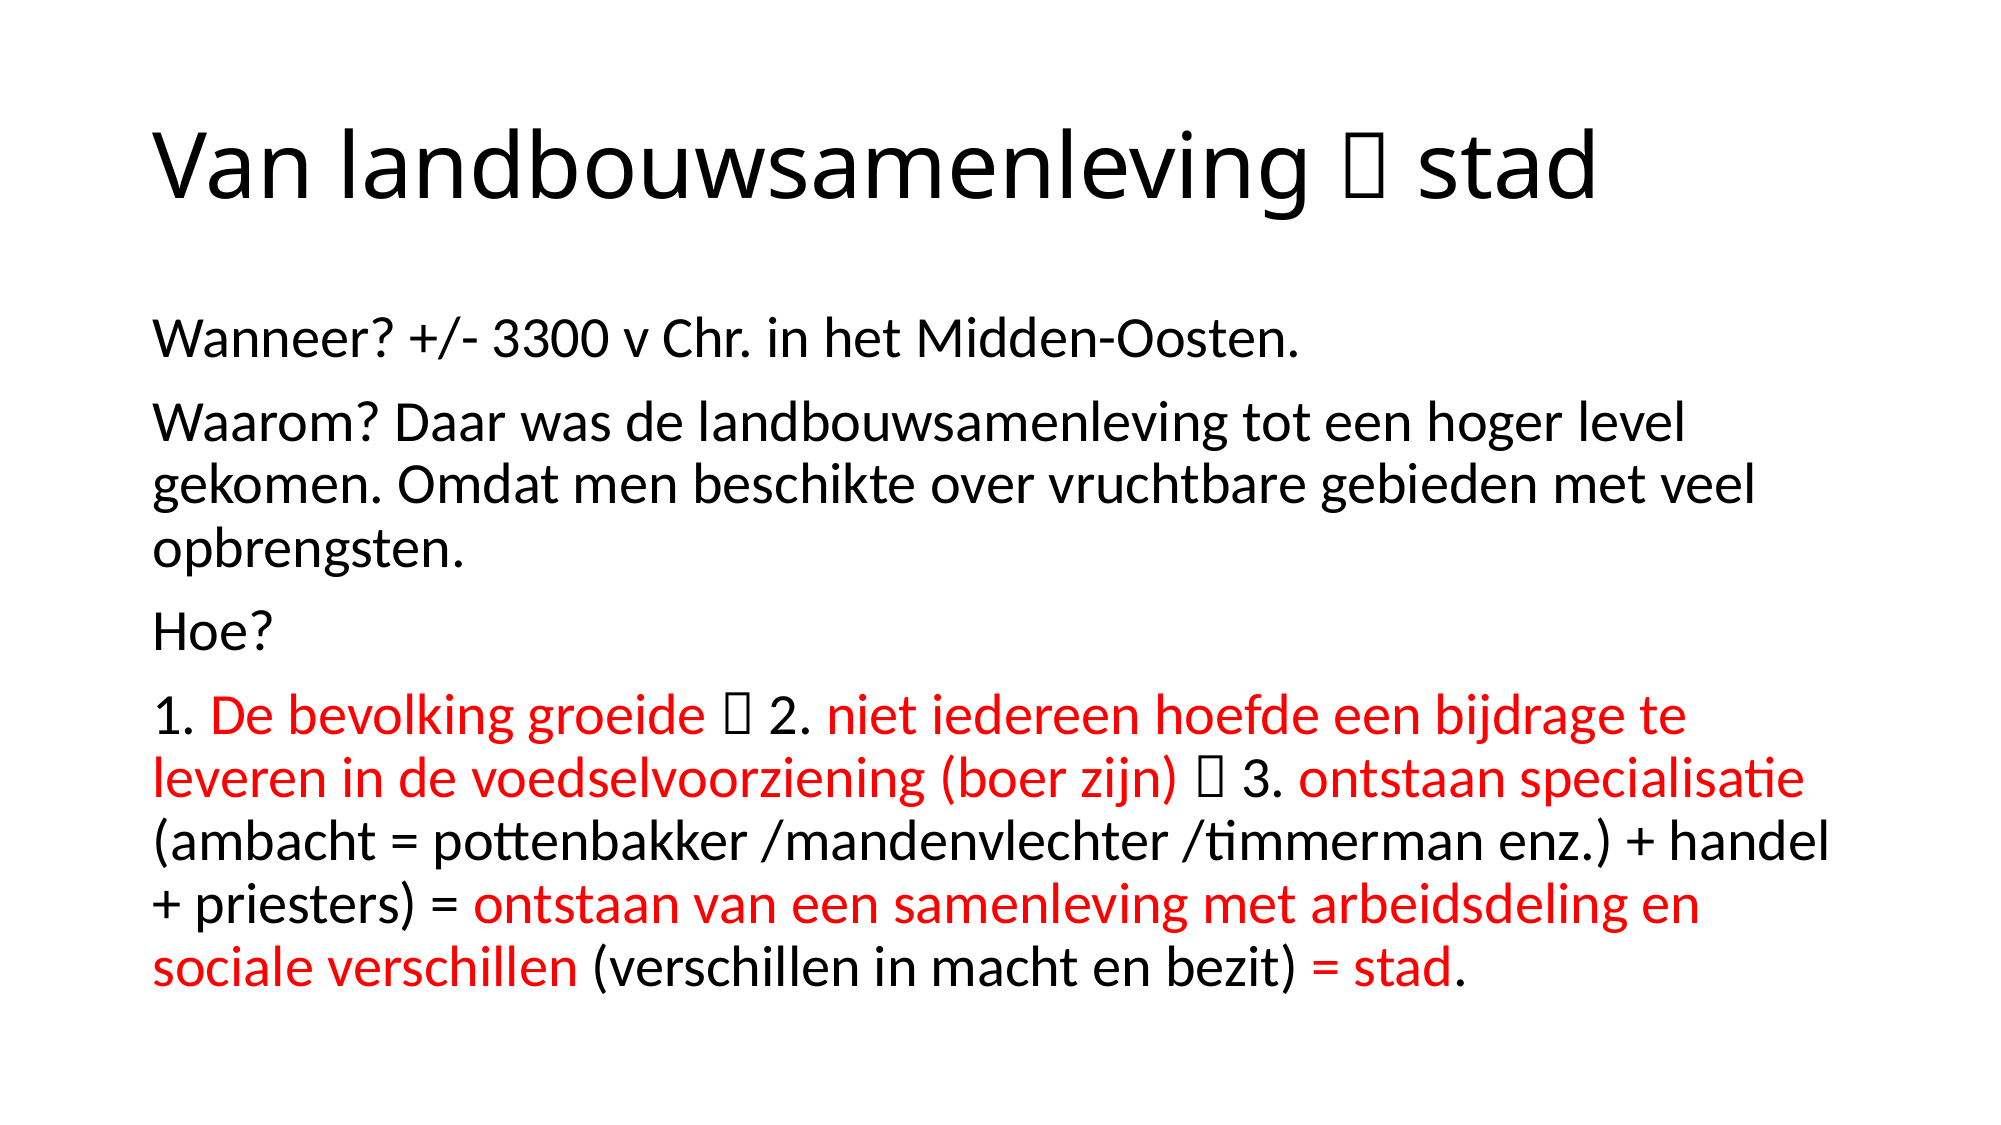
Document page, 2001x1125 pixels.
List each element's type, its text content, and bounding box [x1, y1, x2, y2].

title Van landbouwsamenleving  stad [137, 59, 1863, 278]
list Wanneer? +/- 3300 v Chr. in het Midden-Oosten. Waarom? Daar was de landbouwsamenleving tot een hoger level gekomen. Omdat men beschikte over vruchtbare gebieden met veel opbrengsten. Hoe? 1. De bevolking groeide  2. niet iedereen hoefde een bijdrage te leveren in de voedselvoorziening (boer zijn)  3. ontstaan specialisatie (ambacht = pottenbakker /mandenvlechter /timmerman enz.) + handel + priesters) = ontstaan van een samenleving met arbeidsdeling en sociale verschillen (verschillen in macht en bezit) = stad. [137, 299, 1863, 1014]
